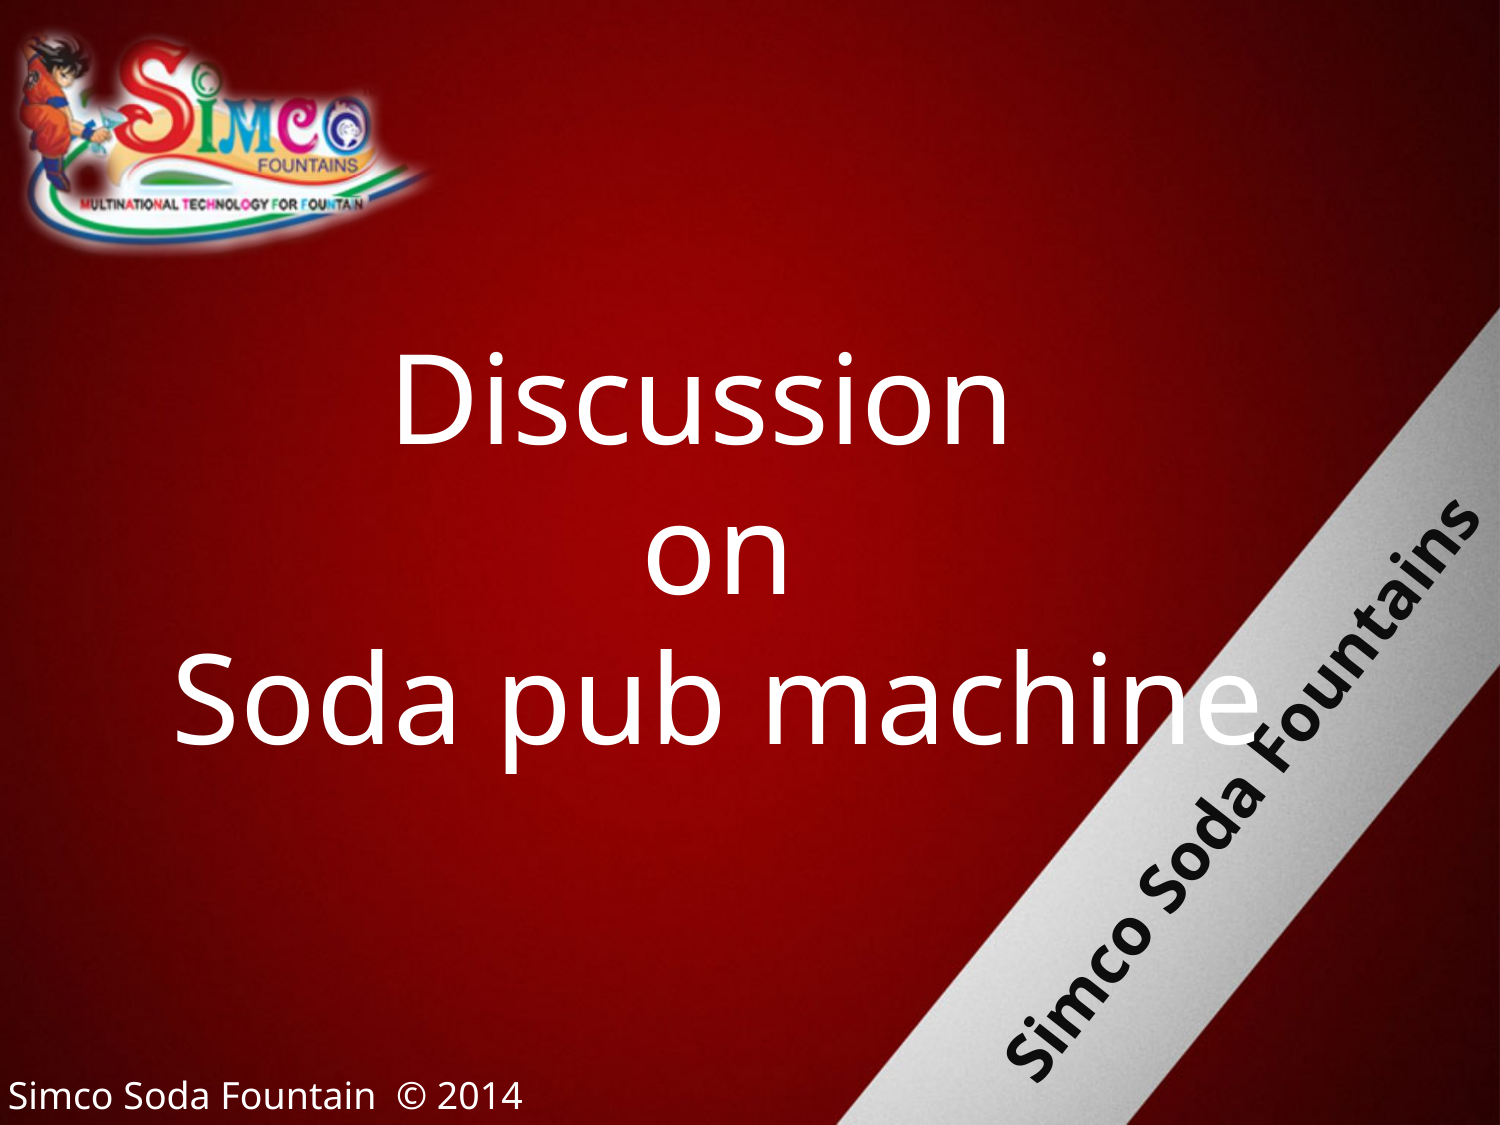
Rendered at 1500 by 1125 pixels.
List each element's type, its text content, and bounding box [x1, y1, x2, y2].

picture [0, 0, 1500, 1125]
text_box Discussion on Soda pub machine [157, 312, 1280, 778]
